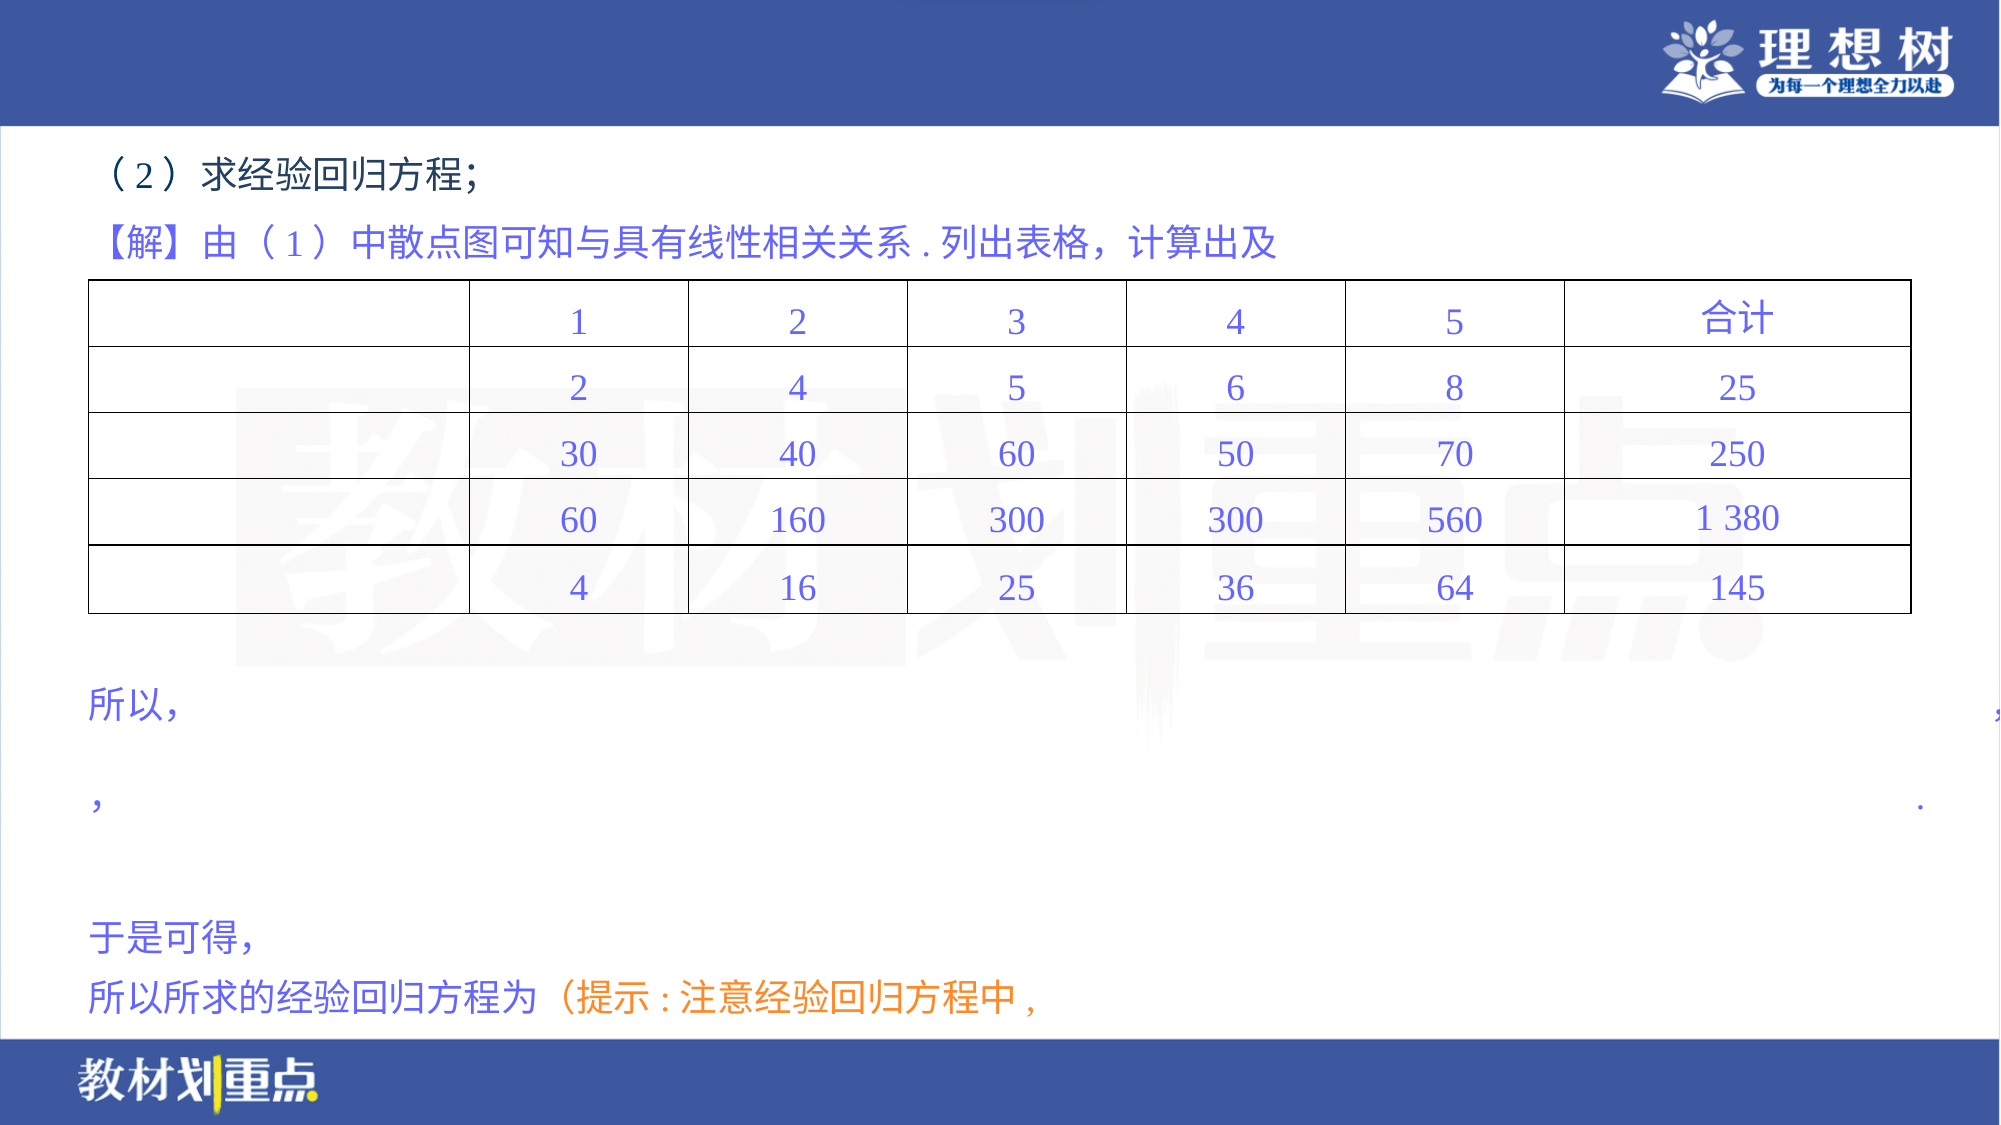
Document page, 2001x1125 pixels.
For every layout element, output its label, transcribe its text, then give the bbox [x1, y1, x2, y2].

text_box （2）求经验回归方程； [88, 135, 1911, 191]
picture [0, 0, 2000, 1125]
